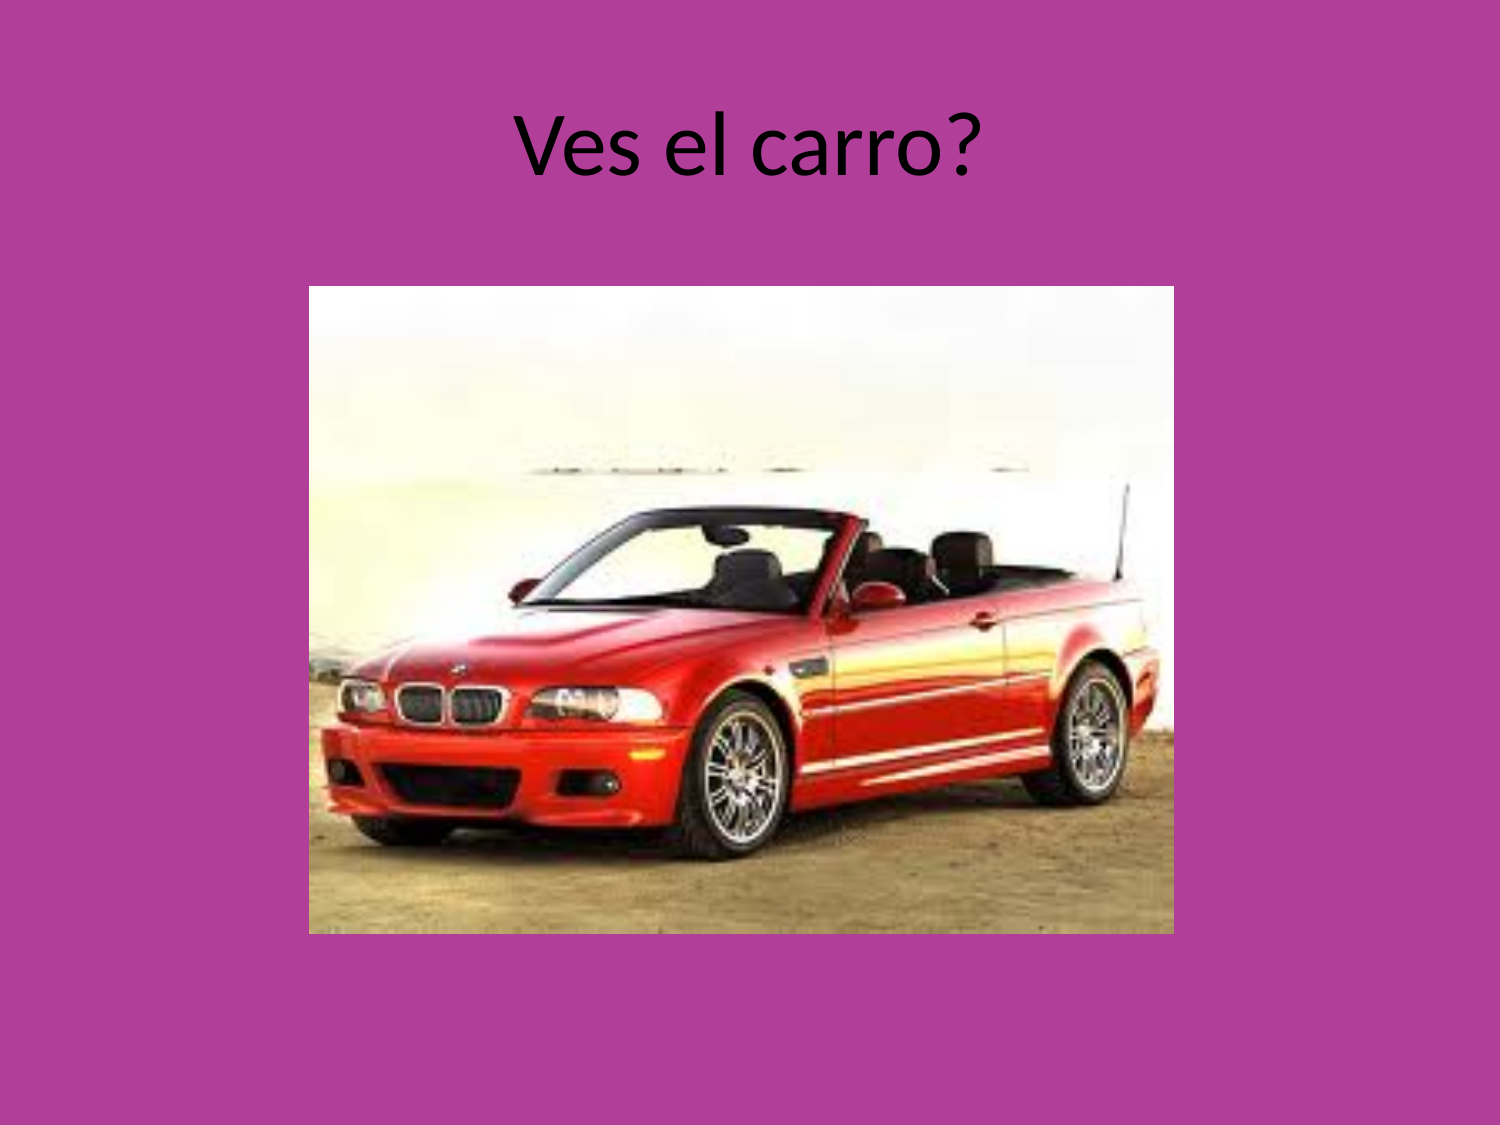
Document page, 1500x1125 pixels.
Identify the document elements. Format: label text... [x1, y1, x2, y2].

title Ves el carro? [75, 45, 1425, 233]
picture [309, 286, 1174, 935]
